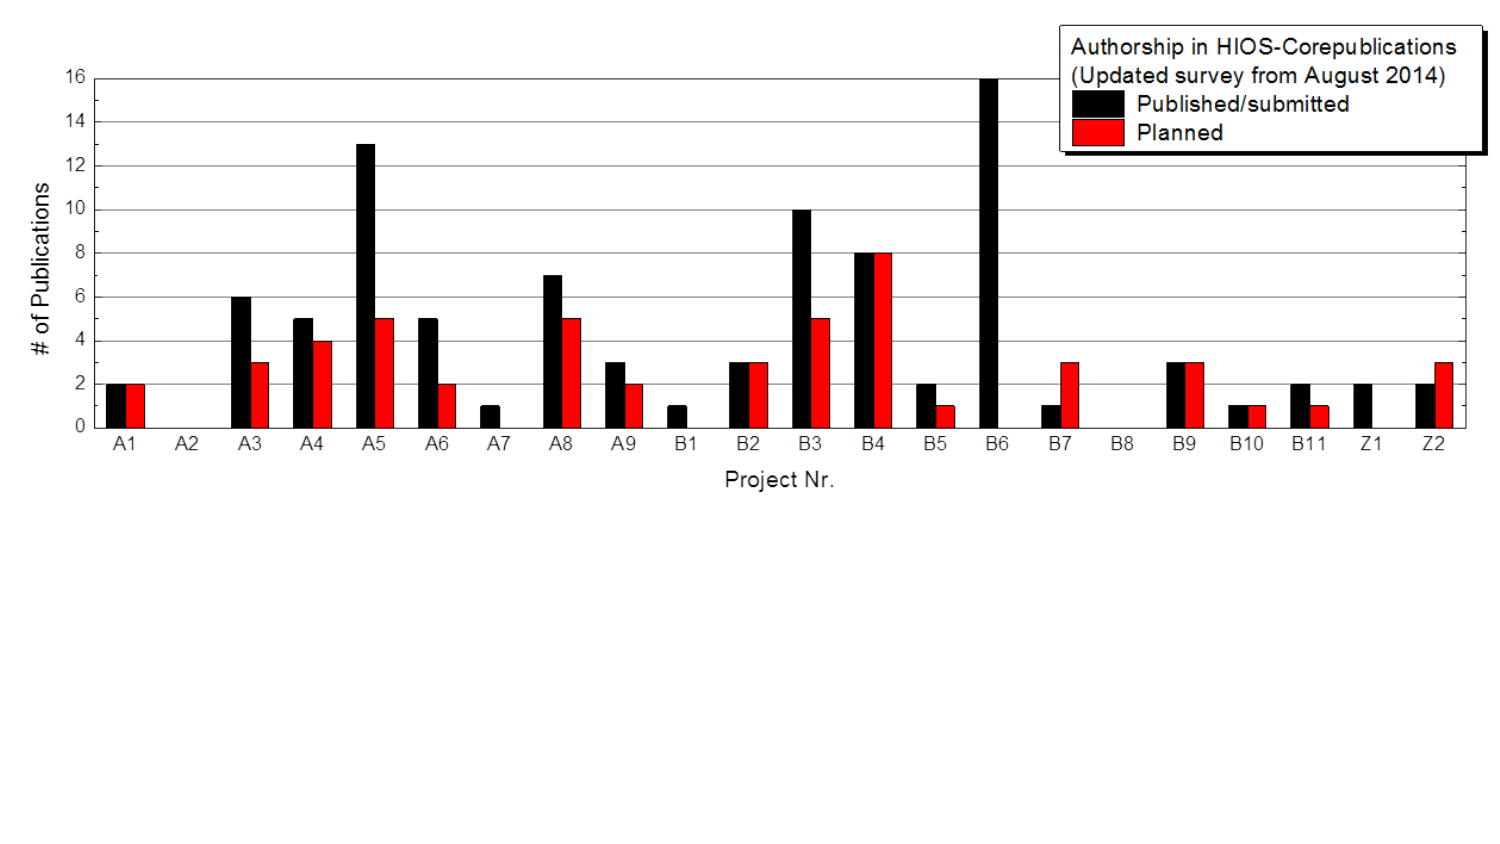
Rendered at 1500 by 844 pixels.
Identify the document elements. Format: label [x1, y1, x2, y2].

picture [25, 19, 1500, 510]
